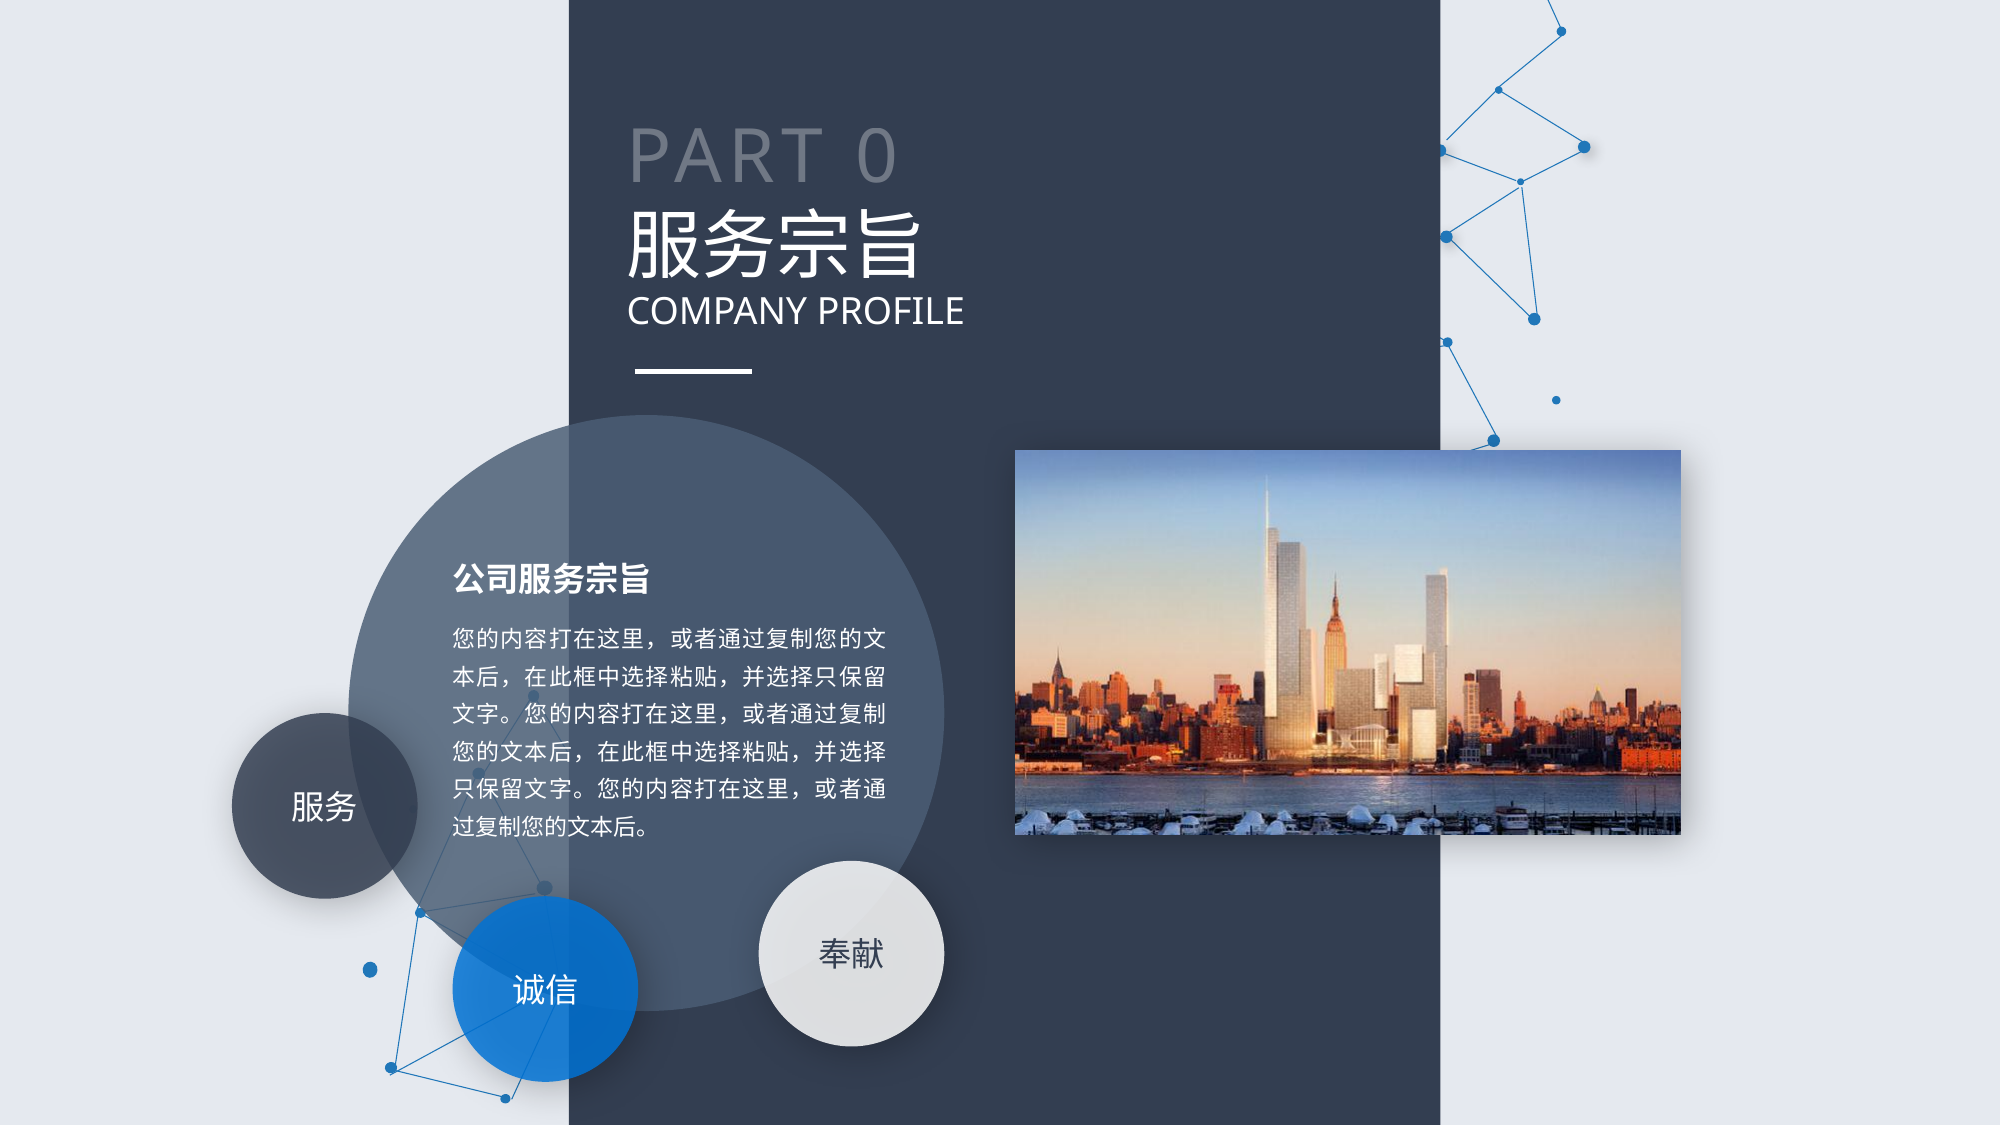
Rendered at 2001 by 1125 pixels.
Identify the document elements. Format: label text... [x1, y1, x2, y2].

picture [1015, 450, 1681, 835]
text_box 服务 [230, 712, 419, 900]
text_box [347, 414, 946, 1012]
text_box 公司服务宗旨 您的内容打在这里，或者通过复制您的文本后，在此框中选择粘贴，并选择只保留文字。您的内容打在这里，或者通过复制您的文本后，在此框中选择粘贴，并选择只保留文字。您的内容打在这里，或者通过复制您的文本后。 [452, 560, 887, 840]
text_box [611, 99, 1278, 372]
text_box 奉献 [757, 859, 946, 1048]
text_box 诚信 [451, 895, 640, 1083]
